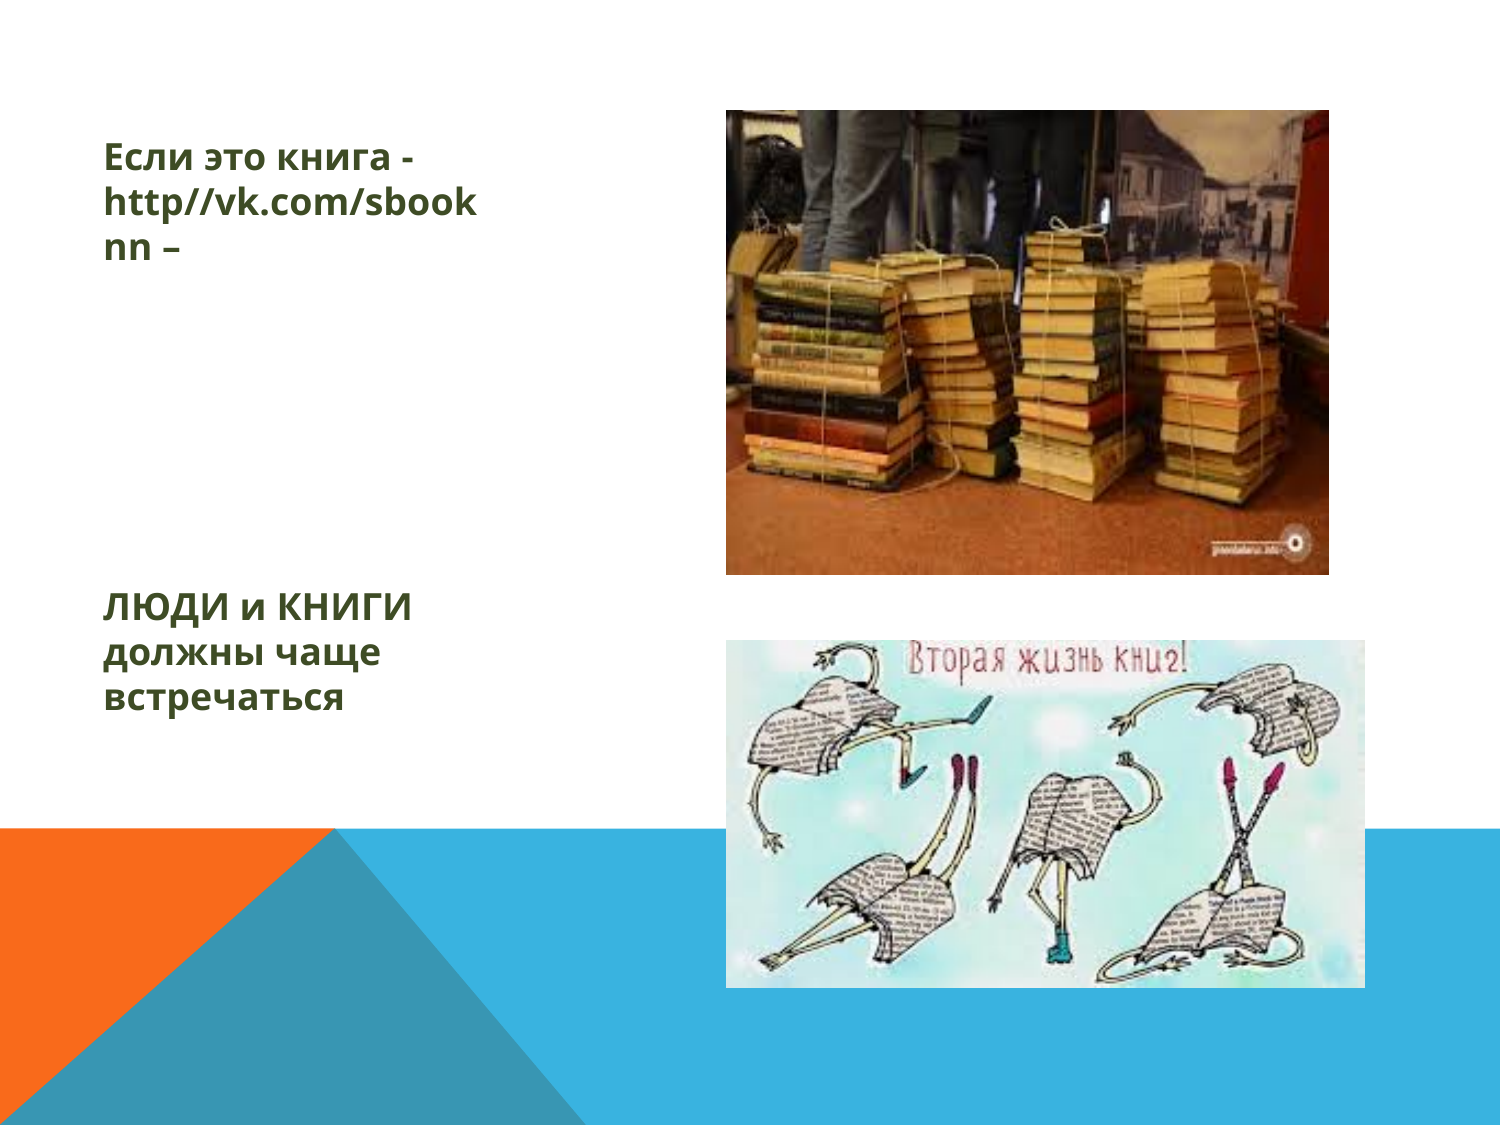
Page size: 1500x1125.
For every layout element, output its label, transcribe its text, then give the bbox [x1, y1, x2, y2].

picture [726, 109, 1330, 575]
text_box Если это книга - http//vk.com/sbook nn – ЛЮДИ и КНИГИ должны чаще встречаться [88, 125, 535, 726]
picture [726, 640, 1365, 988]
